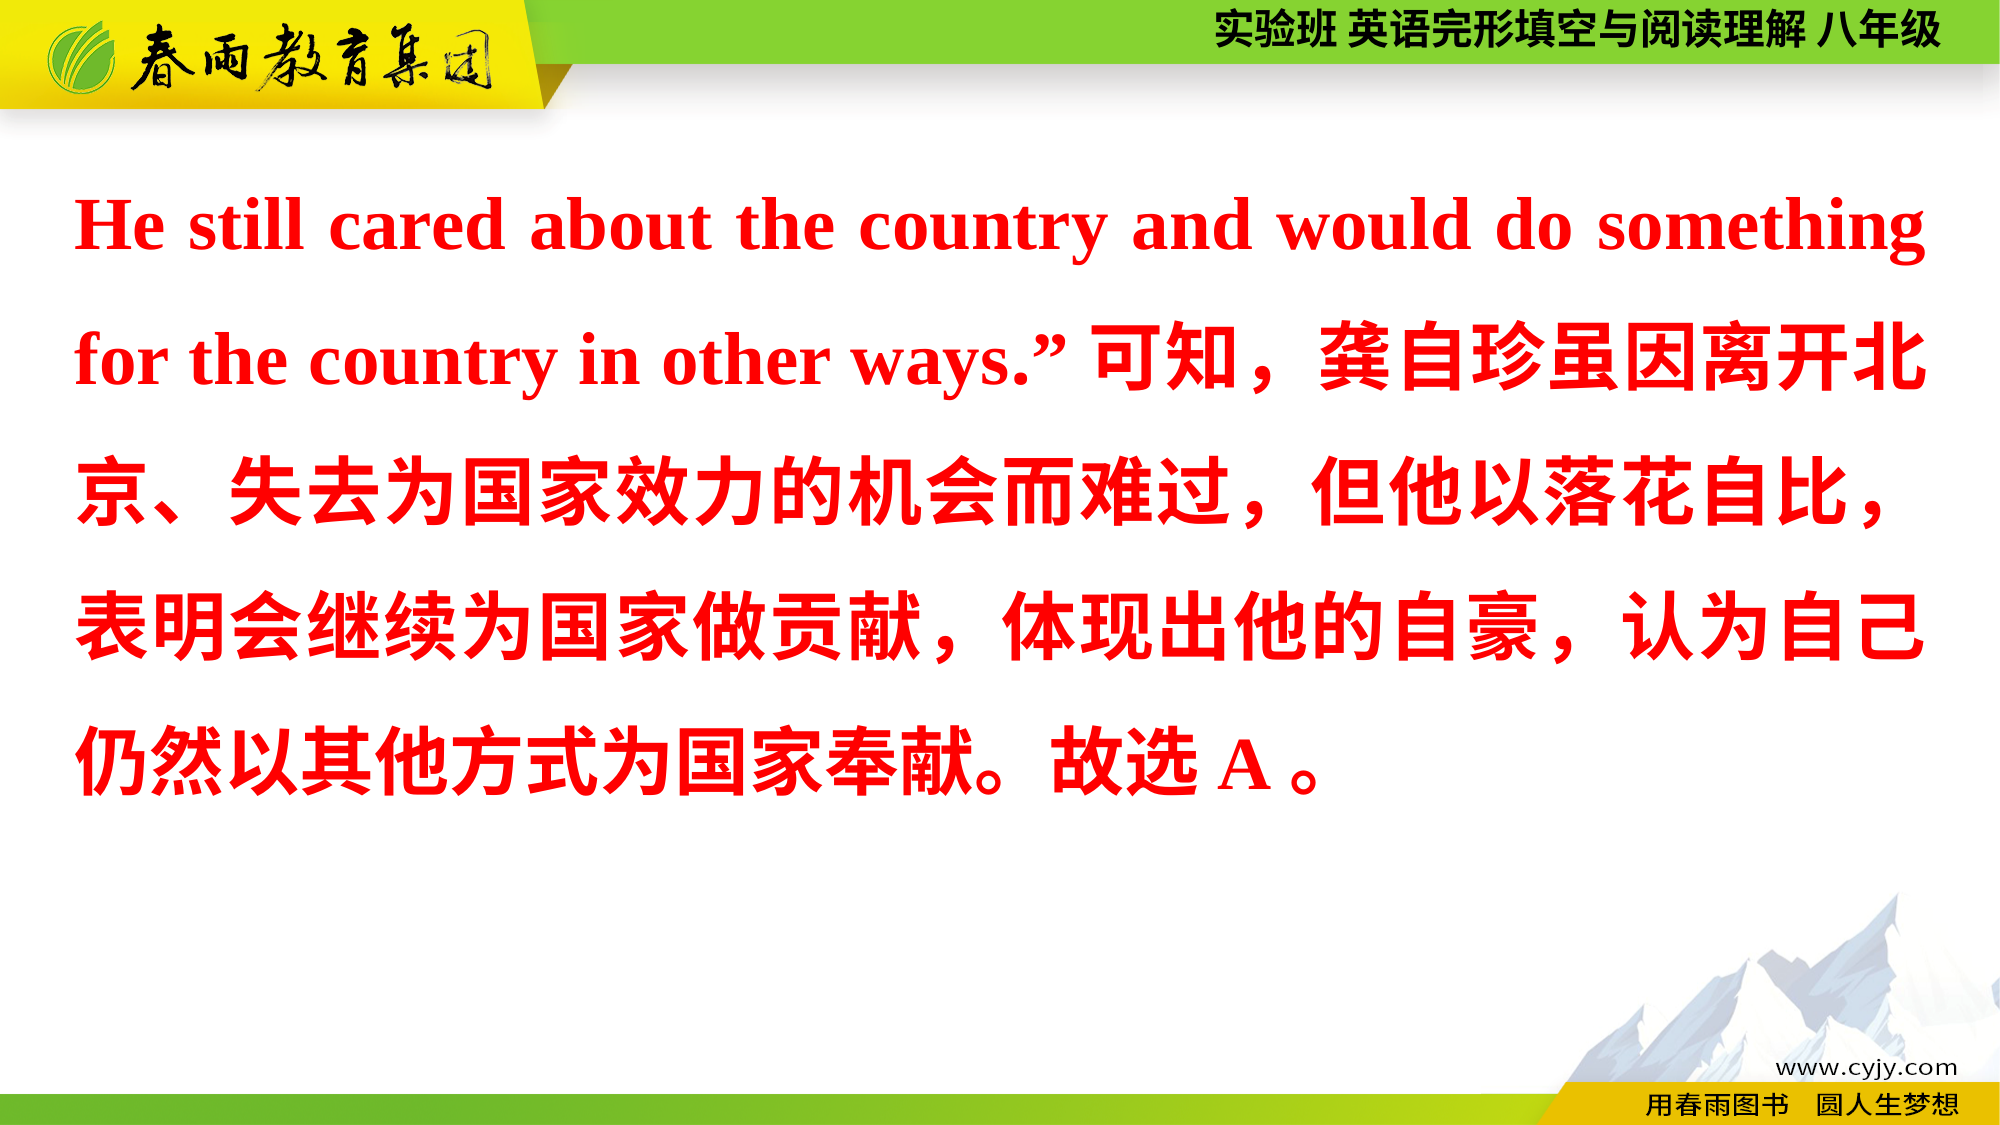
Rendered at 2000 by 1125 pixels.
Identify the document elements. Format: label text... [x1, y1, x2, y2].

list He still cared about the country and would do something for the country in other ways.”可知，龚自珍虽因离开北京、失去为国家效力的机会而难过，但他以落花自比，表明会继续为国家做贡献，体现出他的自豪，认为自己仍然以其他方式为国家奉献。故选A。 [59, 122, 1944, 820]
picture [0, 0, 2000, 1125]
